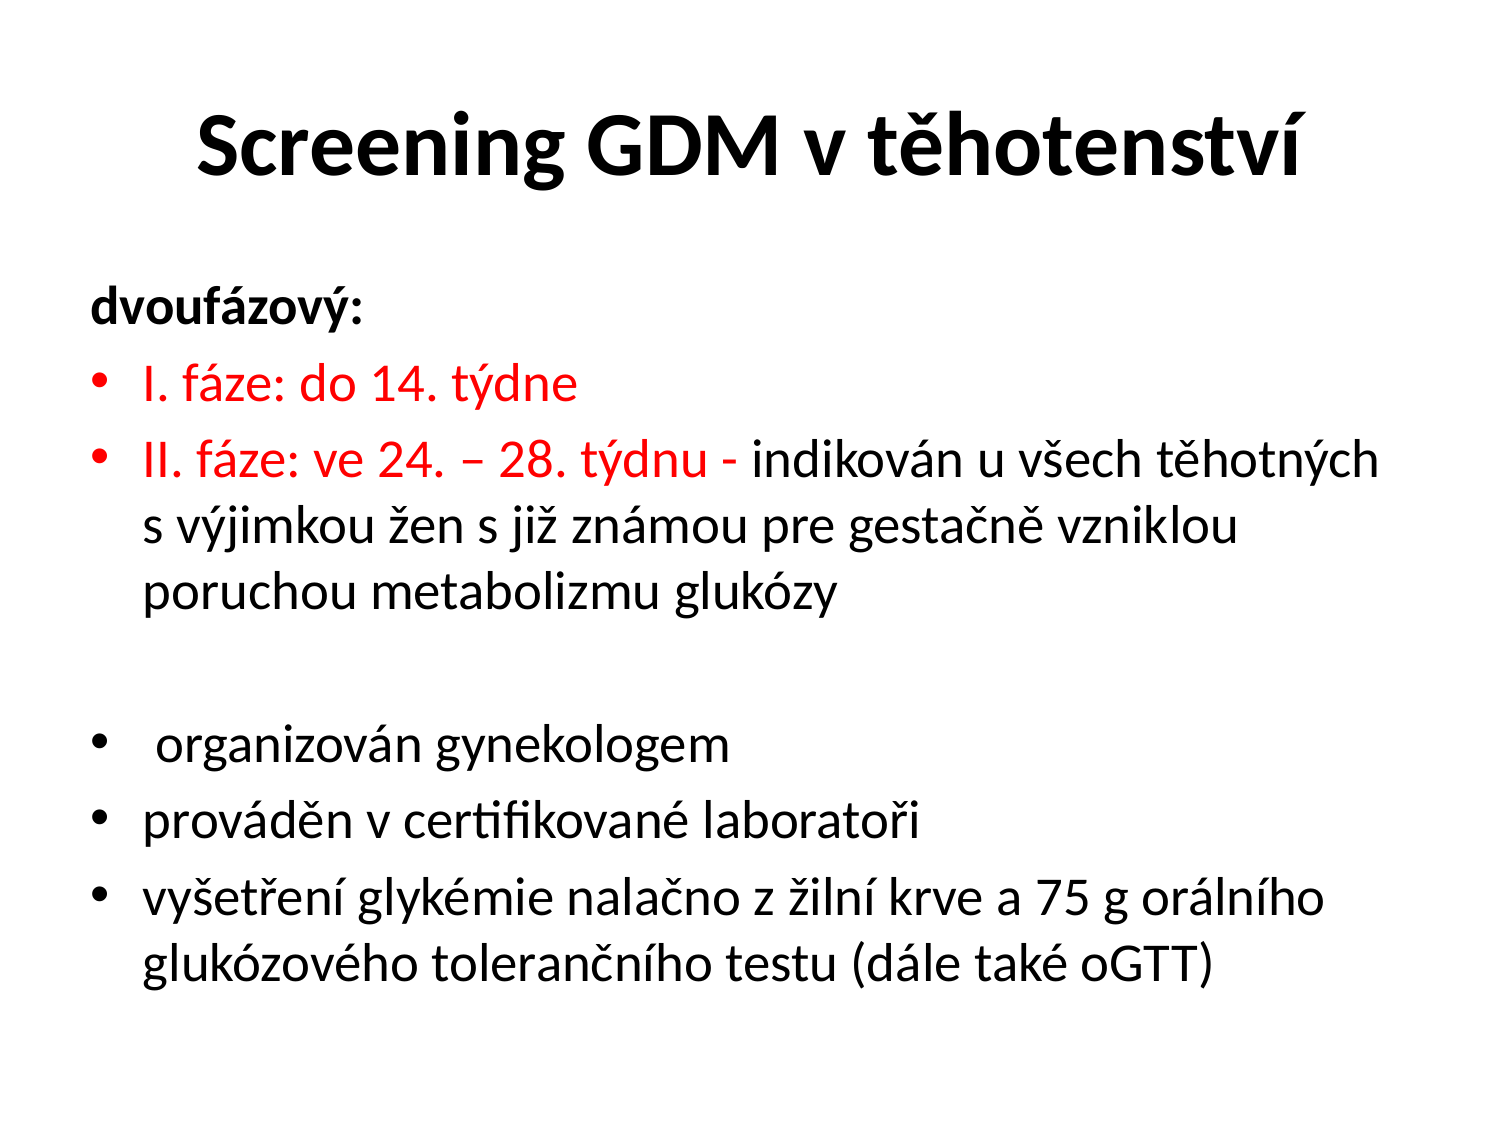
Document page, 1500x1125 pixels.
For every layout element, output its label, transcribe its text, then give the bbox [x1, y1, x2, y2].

list dvoufázový: I. fáze: do 14. týdne II. fáze: ve 24. – 28. týdnu - indikován u všech těhotných s výjimkou žen s již známou pre gestačně vzniklou poruchou metabolizmu glukózy organizován gynekologem prováděn v certifikované laboratoři vyšetření glykémie nalačno z žilní krve a 75 g orálního glukózového tolerančního testu (dále také oGTT) [75, 262, 1425, 1005]
title Screening GDM v těhotenství [75, 45, 1425, 233]
